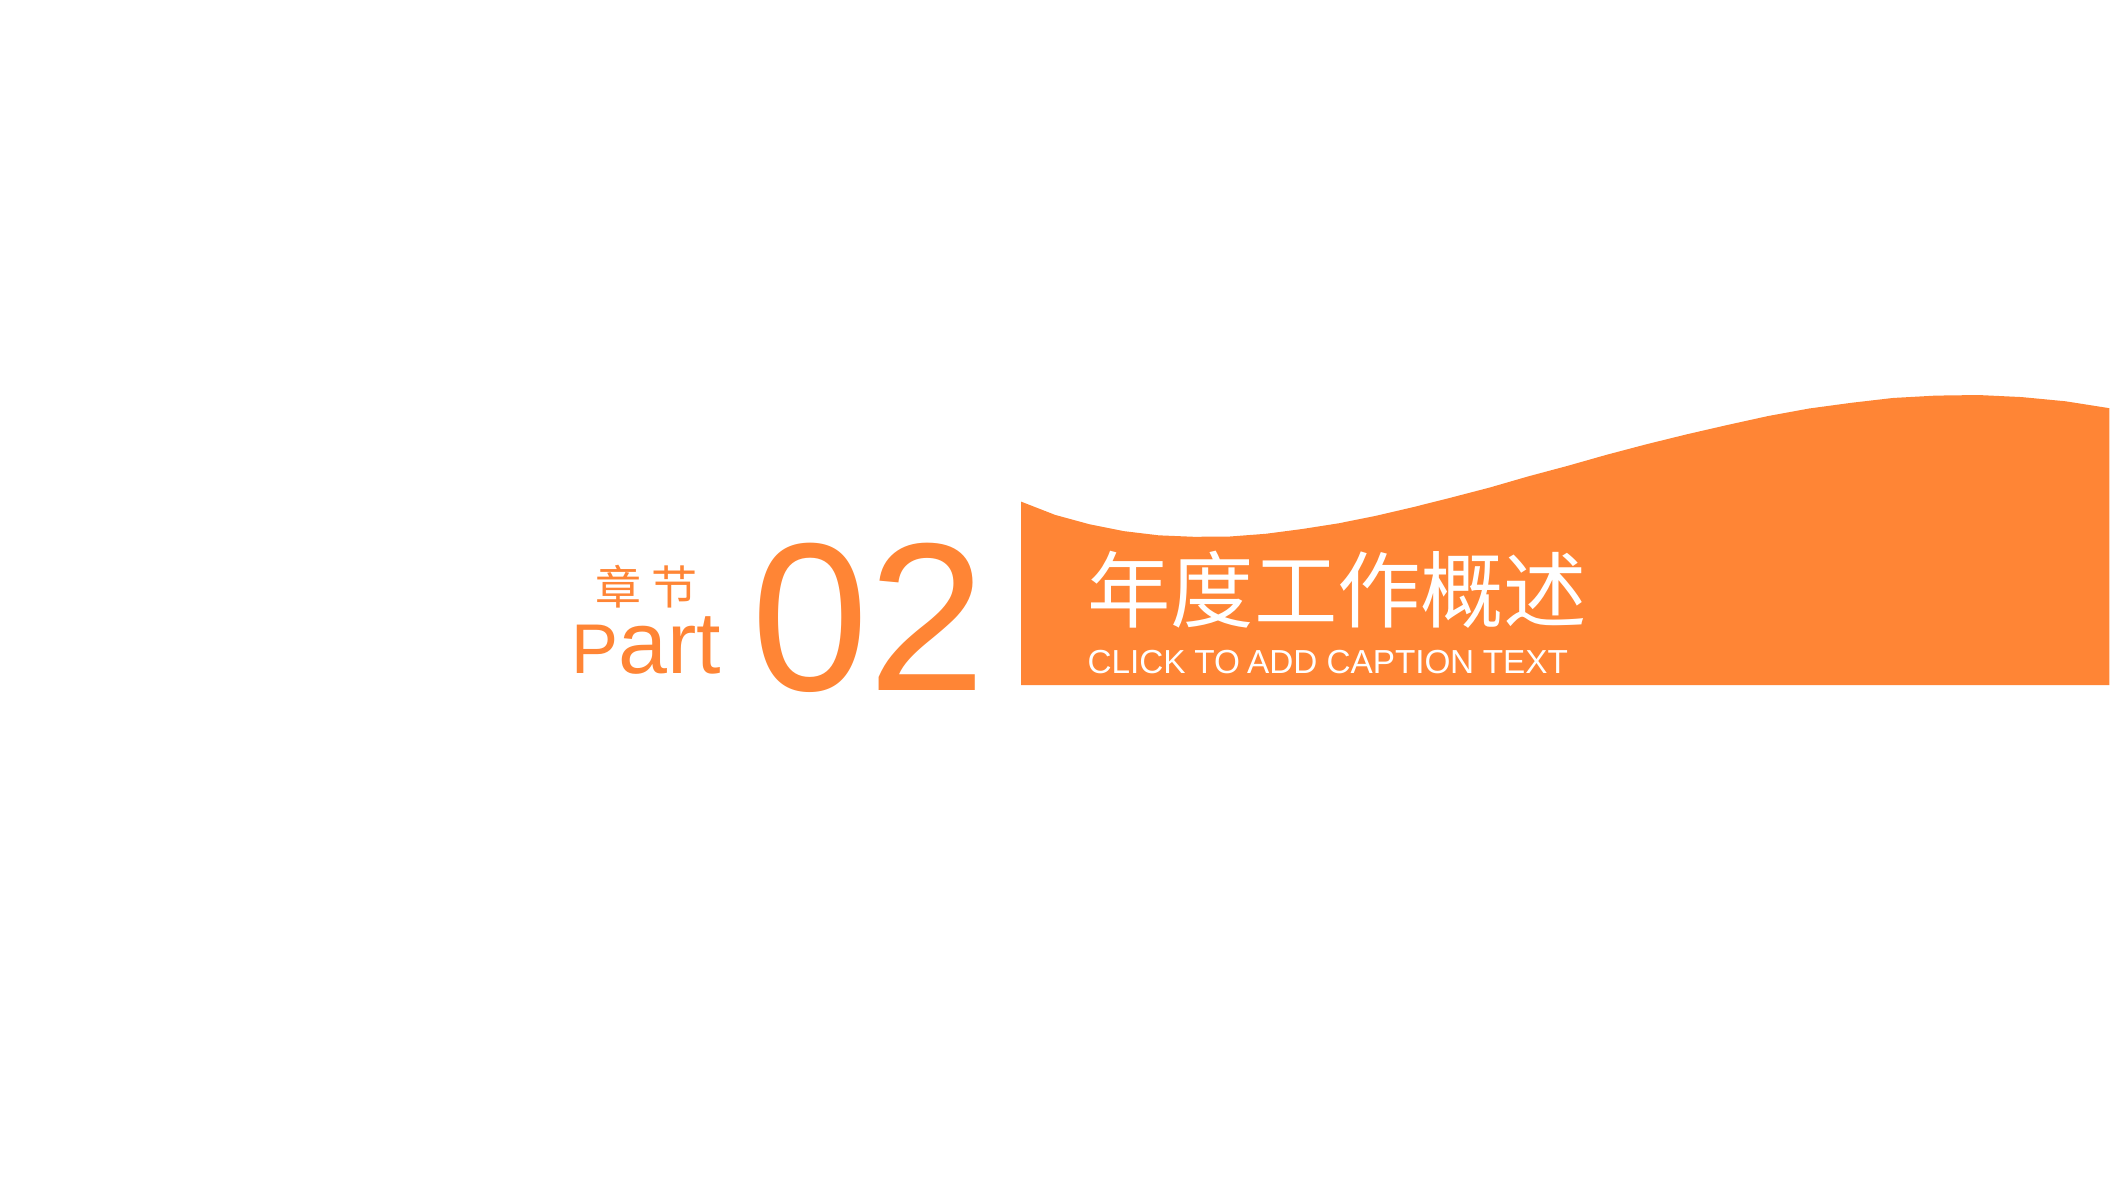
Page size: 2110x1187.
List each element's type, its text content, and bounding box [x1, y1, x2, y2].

text_box [1021, 395, 2110, 686]
text_box Part [571, 586, 722, 692]
text_box 年度工作概述 [1087, 549, 1693, 640]
text_box 02 [751, 479, 986, 733]
text_box 章 节 [595, 558, 698, 614]
text_box CLICK TO ADD CAPTION TEXT [1087, 644, 1693, 681]
